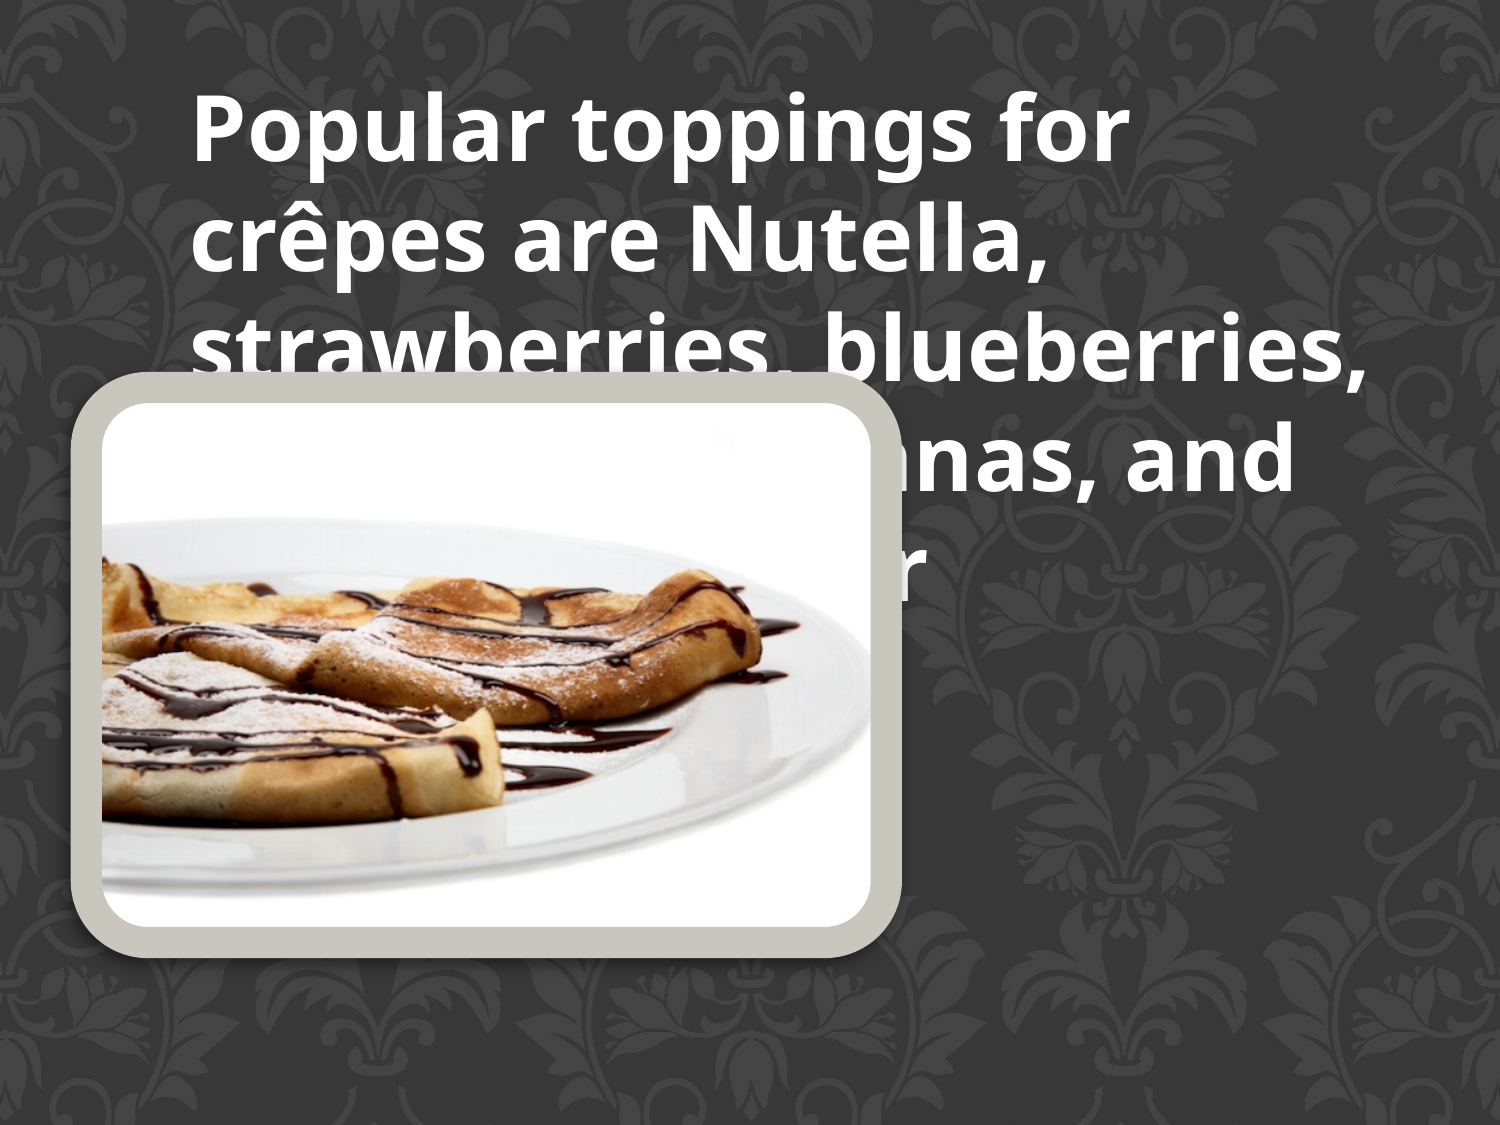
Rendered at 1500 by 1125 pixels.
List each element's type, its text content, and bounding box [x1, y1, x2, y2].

text_box Popular toppings for crêpes are Nutella, strawberries, blueberries, chocolate, bananas, and powdered sugar [174, 62, 1438, 627]
picture [86, 387, 887, 943]
